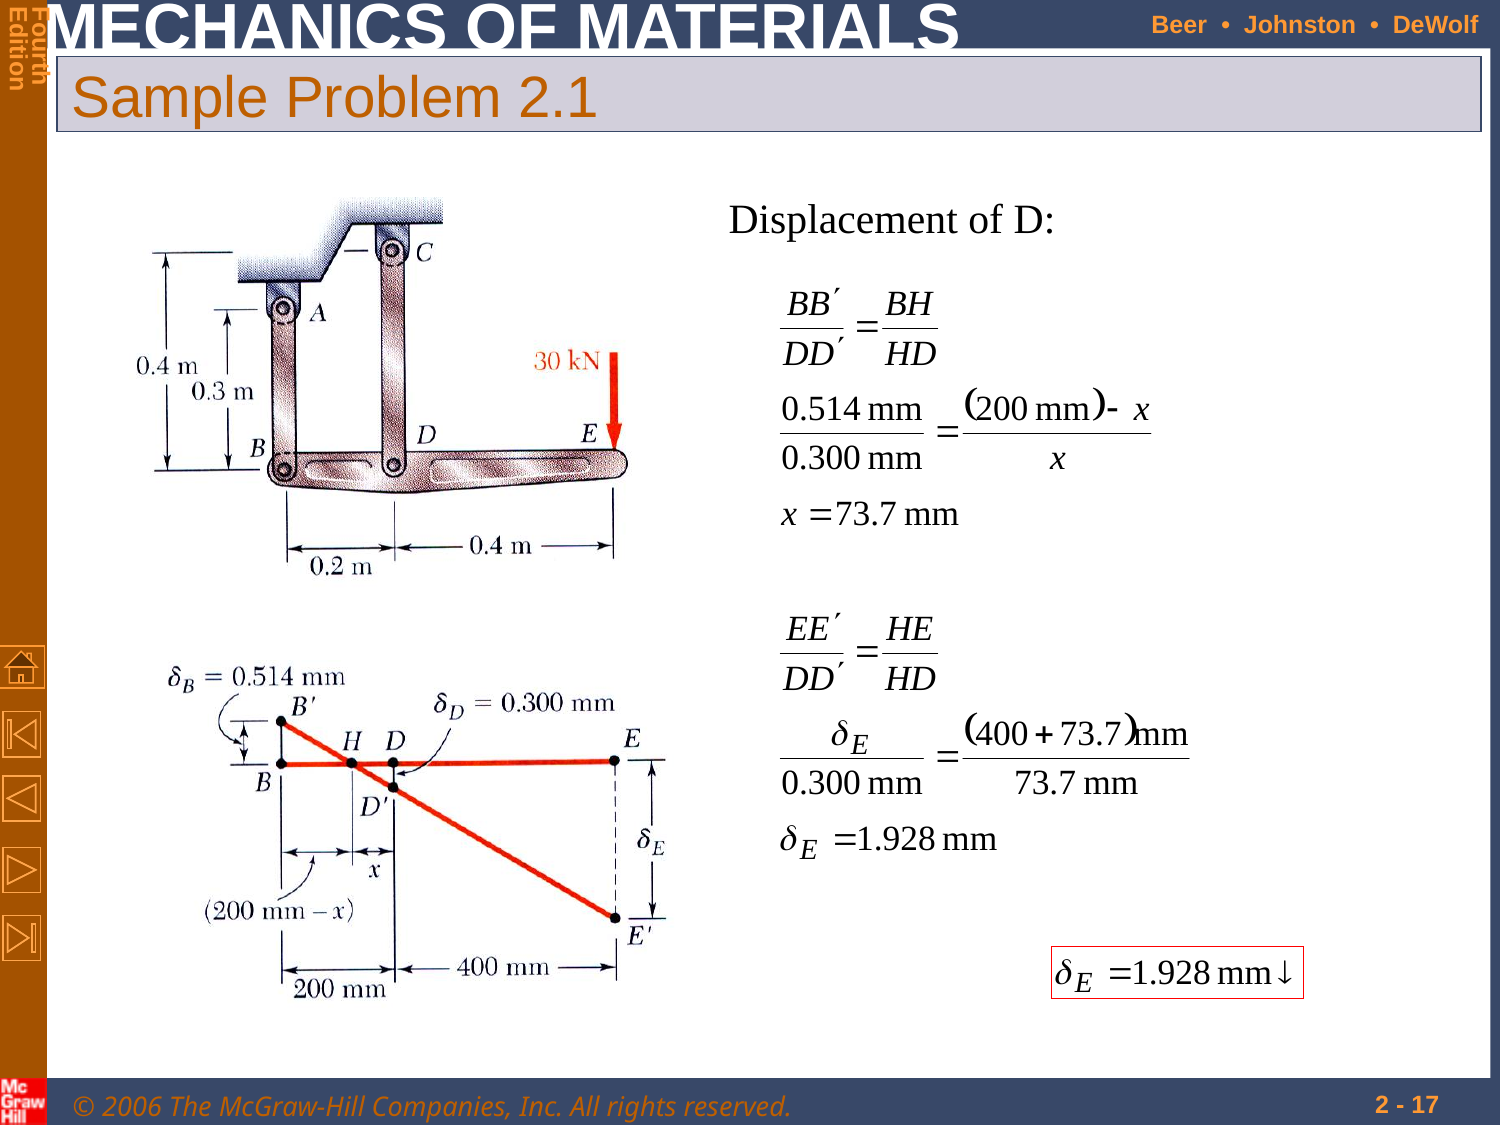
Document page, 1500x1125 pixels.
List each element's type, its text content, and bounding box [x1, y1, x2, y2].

picture [0, 1078, 47, 1125]
slide_number 2 - 17 [1304, 1080, 1455, 1119]
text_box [713, 183, 1477, 999]
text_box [129, 197, 681, 1030]
text_box Sample Problem 2.1 [56, 56, 1482, 132]
